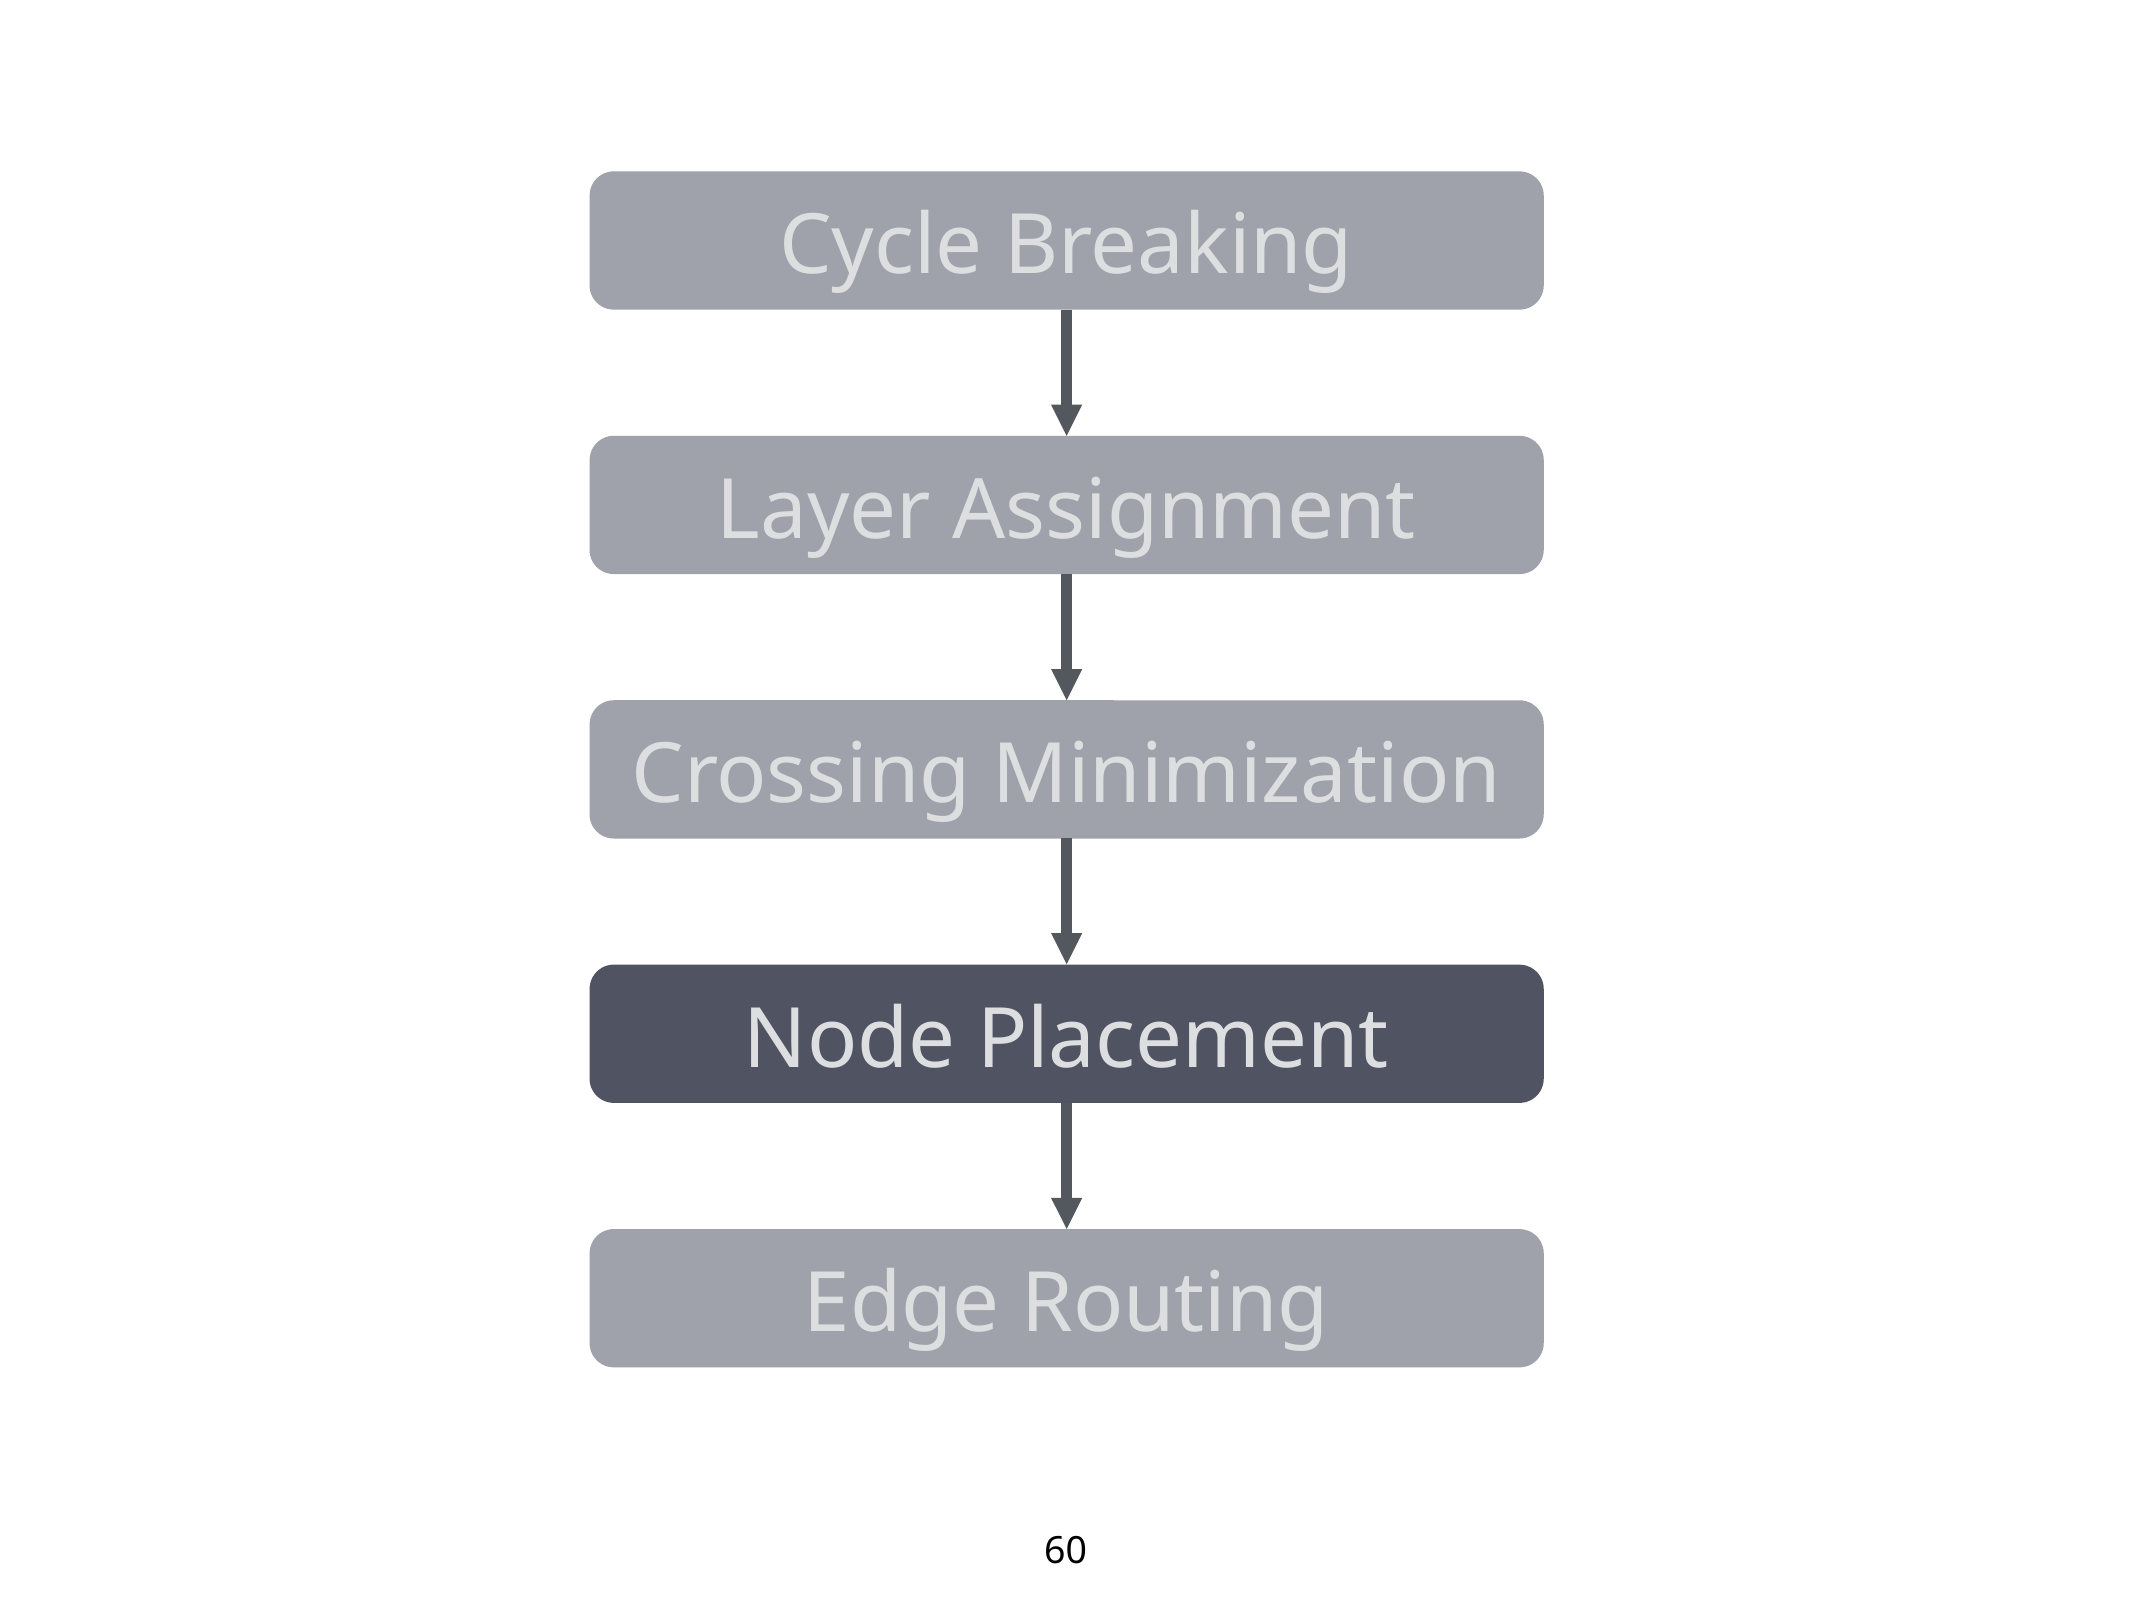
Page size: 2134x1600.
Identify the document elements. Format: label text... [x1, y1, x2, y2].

text_box [1060, 1103, 1073, 1230]
text_box Node Placement [589, 964, 1544, 1103]
text_box [1060, 838, 1073, 965]
text_box Edge Routing [589, 1229, 1544, 1368]
text_box Cycle Breaking [589, 171, 1544, 310]
text_box [1060, 309, 1073, 436]
text_box Layer Assignment [589, 435, 1544, 575]
text_box Crossing Minimization [589, 700, 1544, 839]
text_box [1060, 574, 1073, 701]
slide_number 60 [1034, 1517, 1097, 1581]
